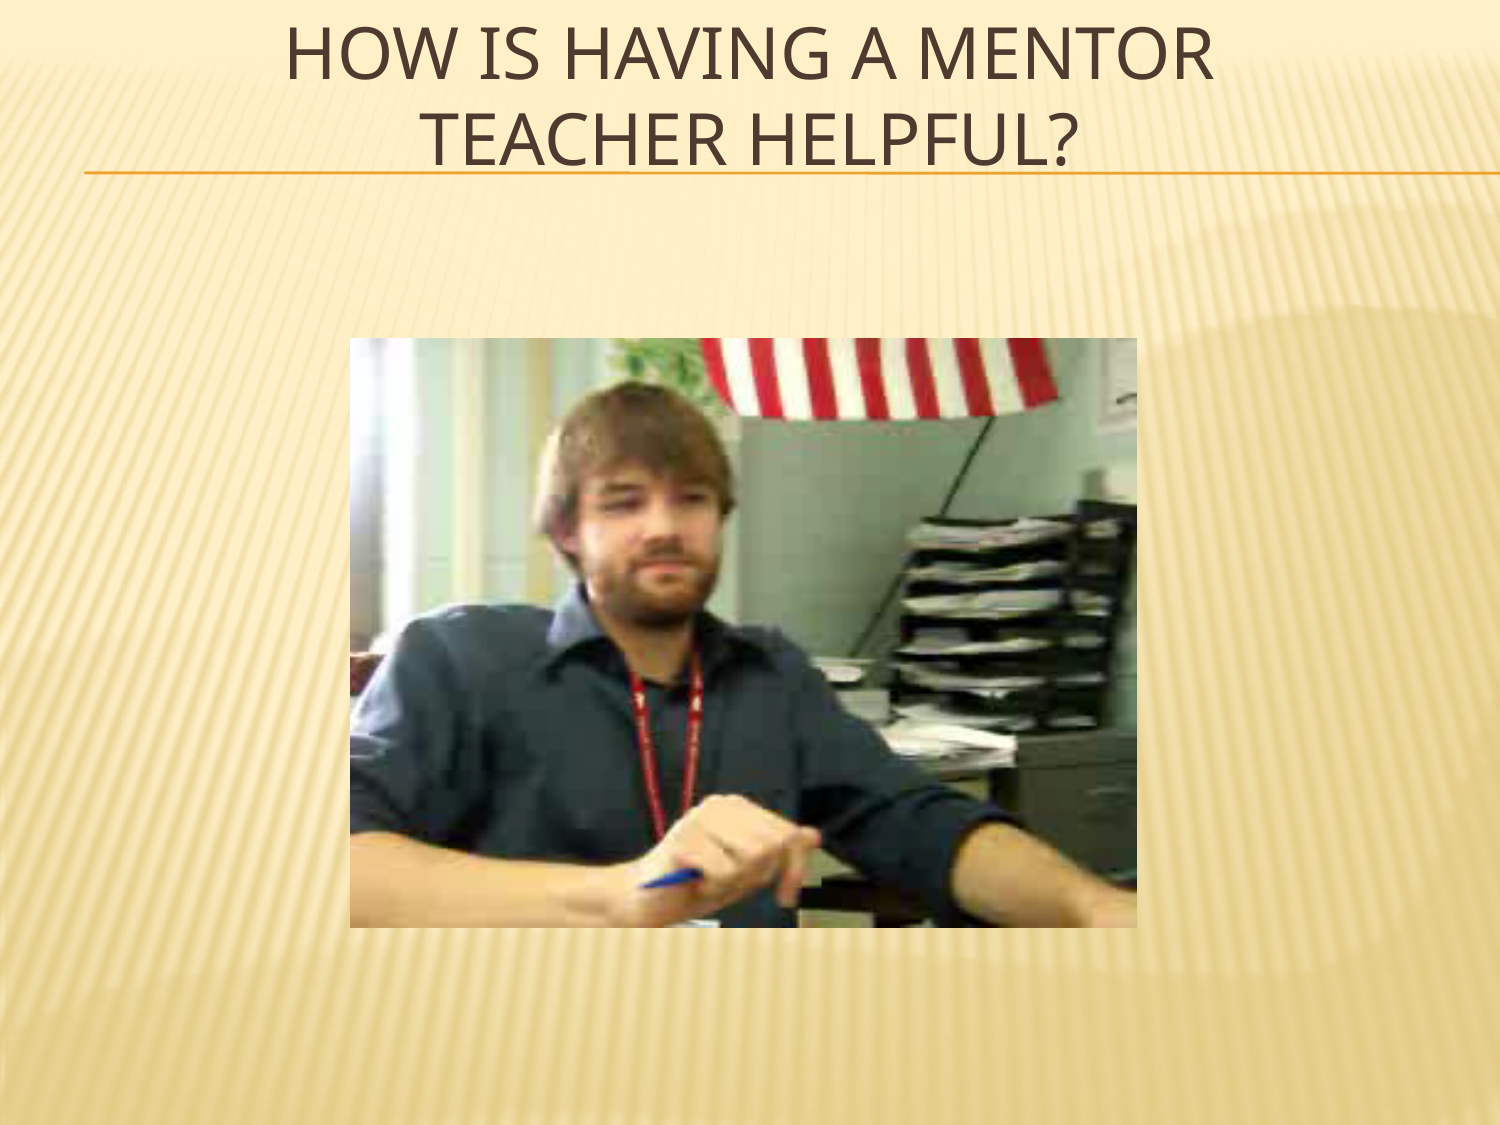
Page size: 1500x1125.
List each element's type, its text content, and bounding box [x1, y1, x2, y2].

title How is having a mentor teacher helpful? [137, 0, 1363, 188]
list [349, 337, 1138, 929]
